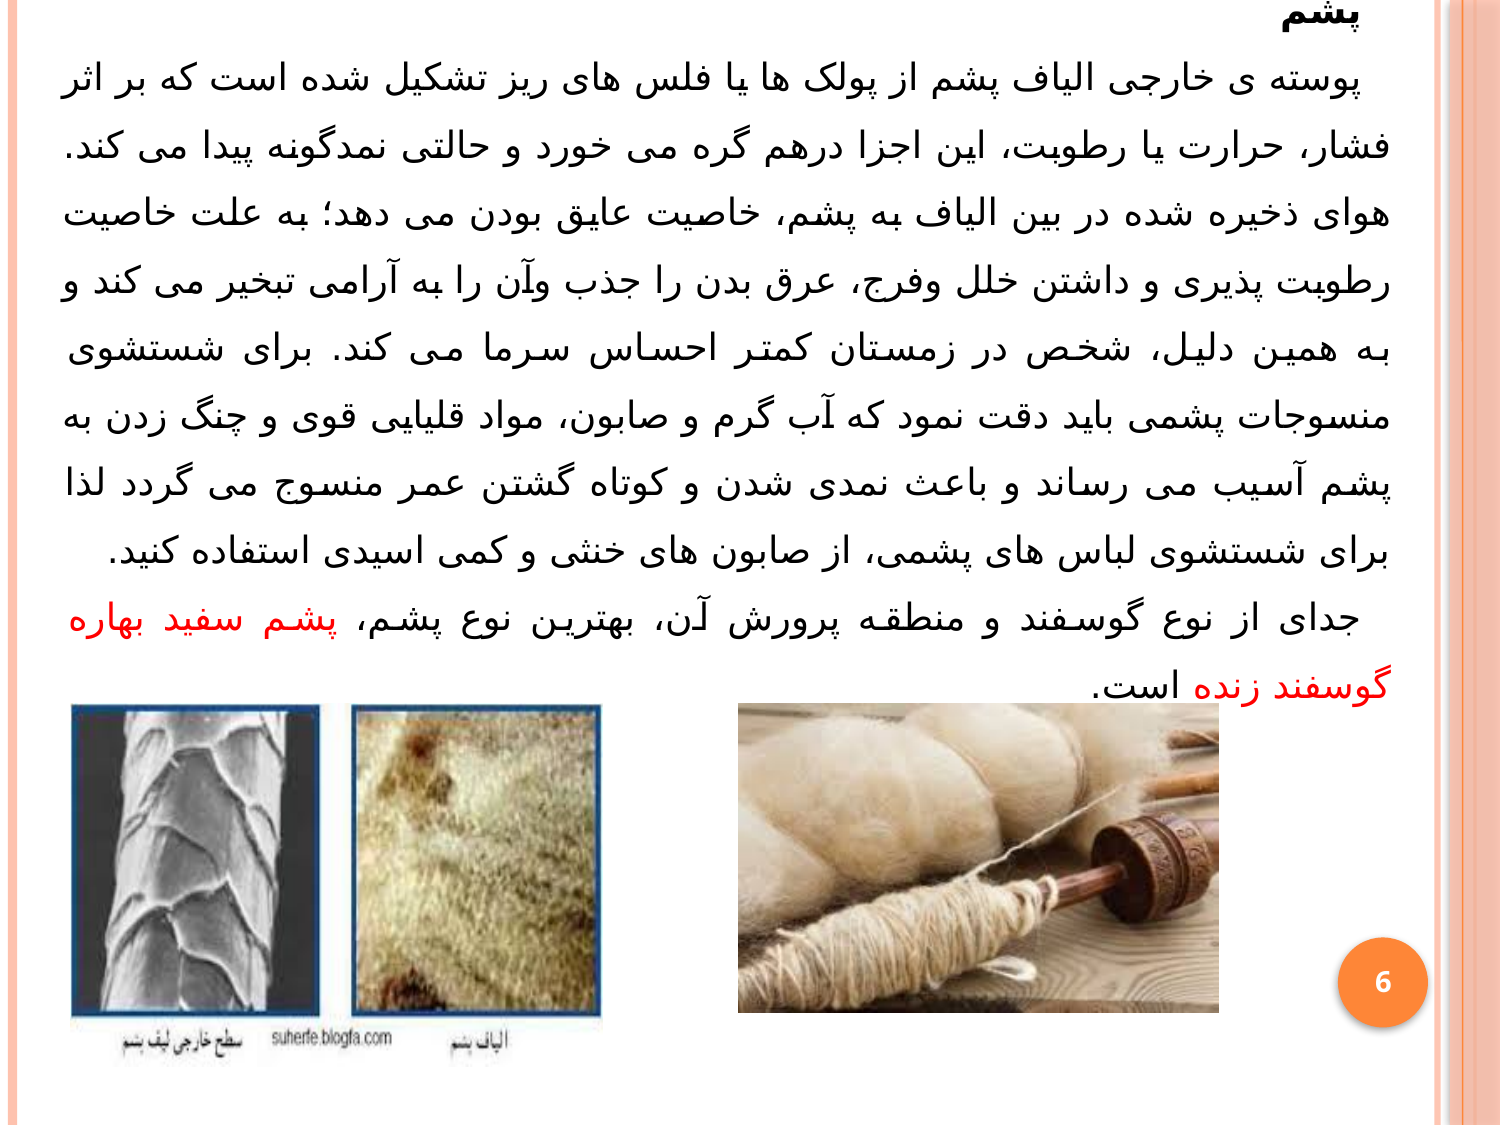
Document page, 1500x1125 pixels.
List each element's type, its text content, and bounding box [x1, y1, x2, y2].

picture [737, 702, 1220, 1013]
picture [69, 702, 603, 1067]
text_box پشم پوسته ی خارجی الیاف پشم از پولک ها یا فلس های ریز تشکیل شده است که بر اثر فشار، حرارت یا رطوبت، این اجزا درهم گره می خورد و حالتی نمدگونه پیدا می کند. هوای ذخیره شده در بین الیاف به پشم، خاصیت عایق بودن می دهد؛ به علت خاصیت رطوبت پذیری و داشتن خلل وفرج، عرق بدن را جذب وآن را به آرامی تبخیر می کند و به همین دلیل، شخص در زمستان کمتر احساس سرما می کند. برای شستشوی منسوجات پشمی باید دقت نمود که آب گرم و صابون، مواد قلیایی قوی و چنگ زدن به پشم آسیب می رساند و باعث نمدی شدن و کوتاه گشتن عمر منسوج می گردد لذا برای شستشوی لباس های پشمی، از صابون های خنثی و کمی اسیدی استفاده کنید. جدای از نوع گوسفند و منطقه پرورش آن، بهترین نوع پشم، پشم سفید بهاره گوسفند زنده است. [46, 0, 1407, 714]
slide_number 6 [1333, 940, 1434, 1027]
